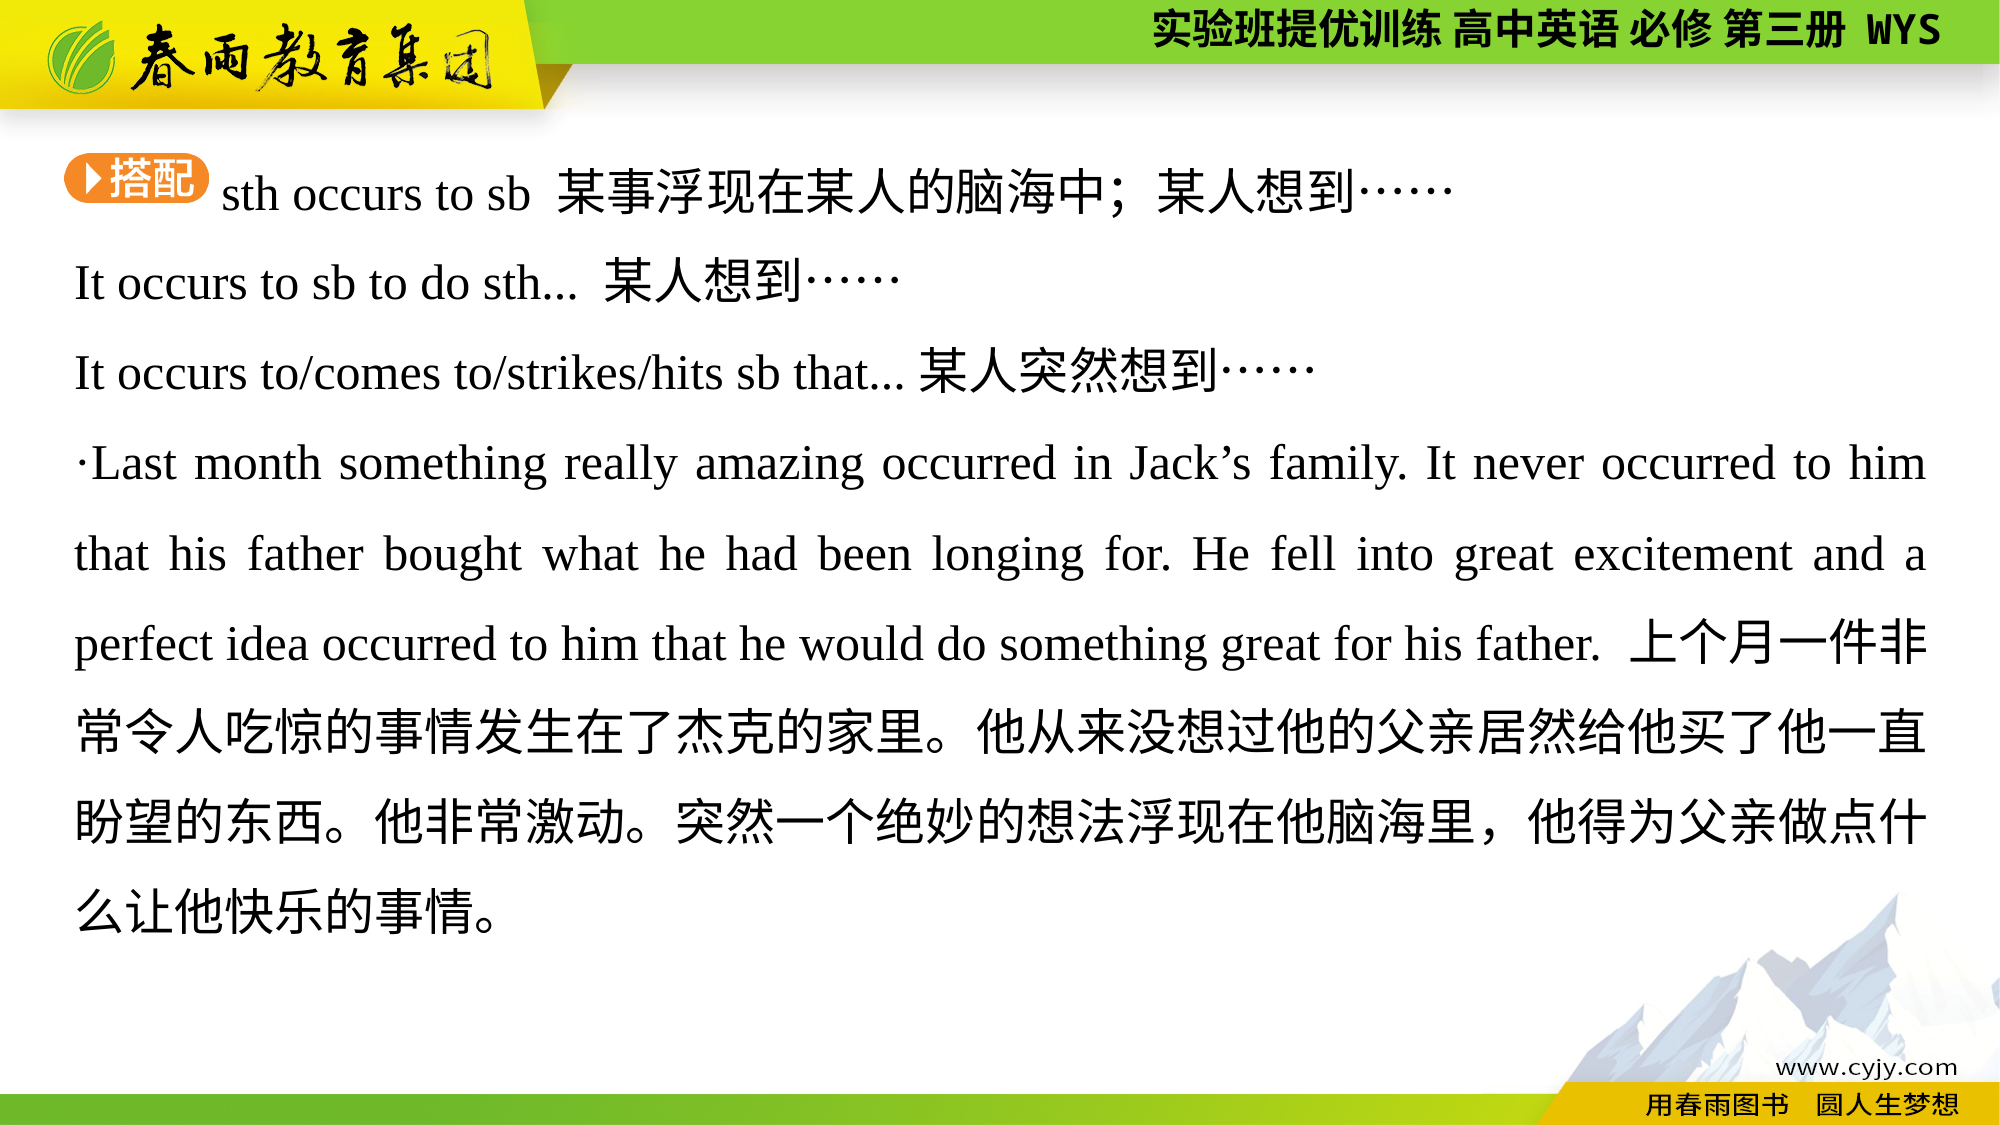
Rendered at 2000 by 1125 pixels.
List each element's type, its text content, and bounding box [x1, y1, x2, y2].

picture [0, 0, 2000, 1125]
list sth occurs to sb 某事浮现在某人的脑海中；某人想到…… It occurs to sb to do sth... 某人想到…… It occurs to/comes to/strikes/hits sb that...某人突然想到…… ·Last month something really amazing occurred in Jack’s family. It never occurred to him that his father bought what he had been longing for. He fell into great excitement and a perfect idea occurred to him that he would do something great for his father. 上个月一件非常令人吃惊的事情发生在了杰克的家里。他从来没想过他的父亲居然给他买了他一直盼望的东西。他非常激动。突然一个绝妙的想法浮现在他脑海里，他得为父亲做点什么让他快乐的事情。 [59, 122, 1944, 956]
